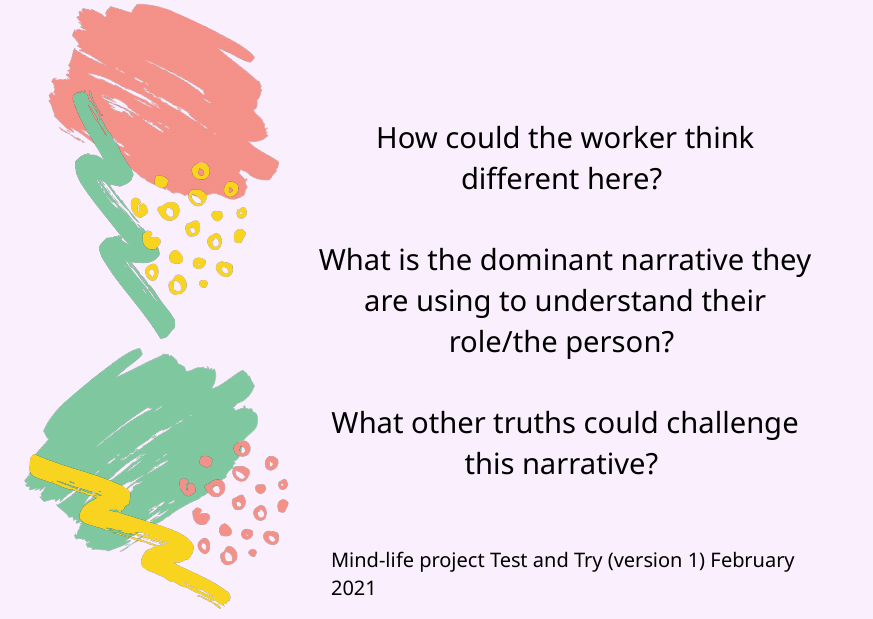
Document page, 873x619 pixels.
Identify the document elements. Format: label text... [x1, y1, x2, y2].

text_box Mind-life project Test and Try (version 1) February 2021 [331, 543, 812, 600]
text_box How could the worker think different here? What is the dominant narrative they are using to understand their role/the person? What other truths could challenge this narrative? [323, 113, 812, 481]
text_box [0, 0, 319, 619]
